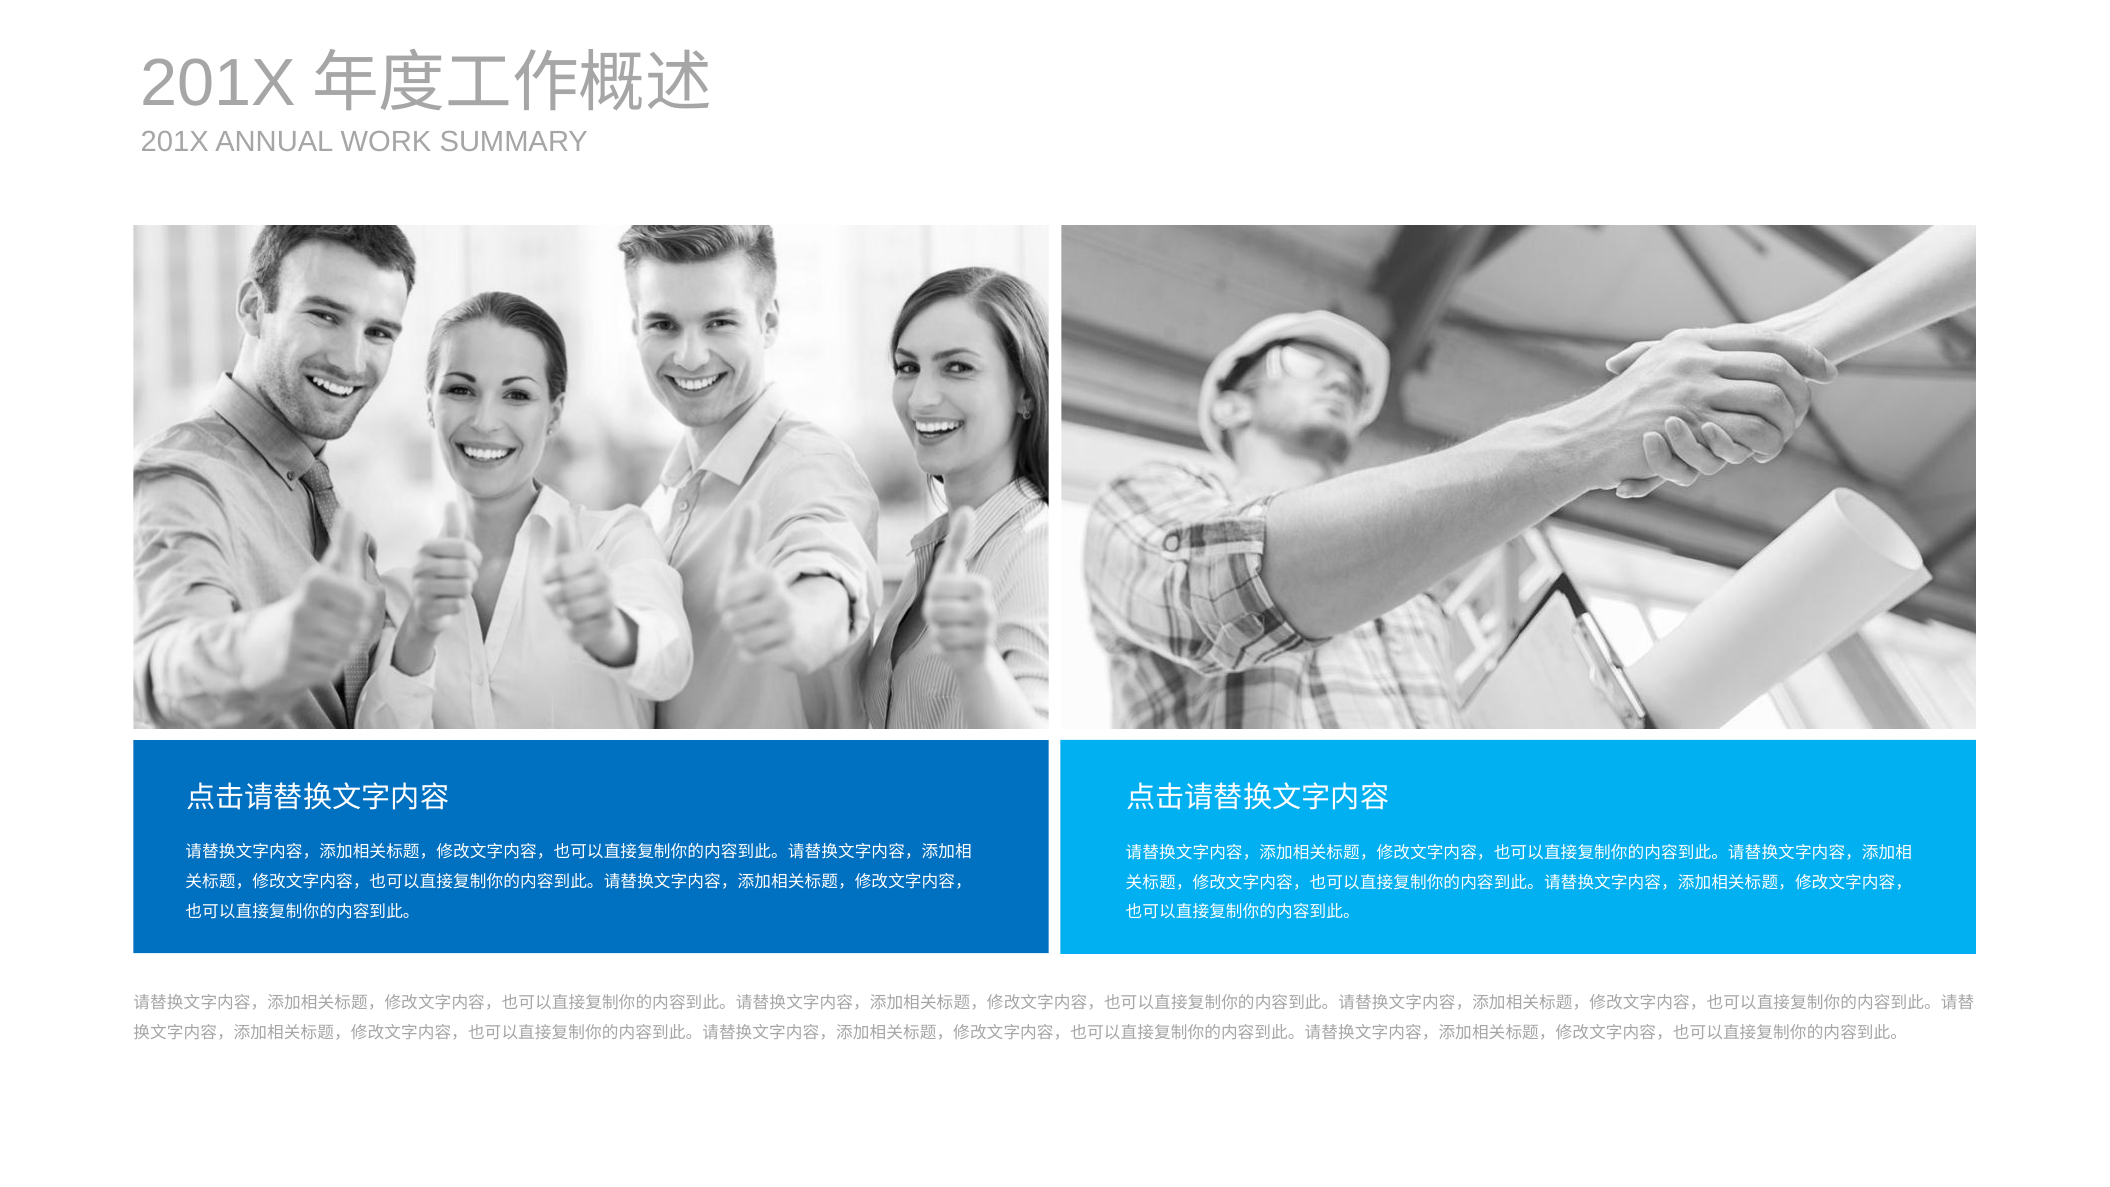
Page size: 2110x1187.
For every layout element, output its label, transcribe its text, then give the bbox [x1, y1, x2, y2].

text_box [1059, 739, 1977, 955]
text_box [132, 739, 1050, 954]
text_box 201X年度工作概述 [140, 38, 789, 119]
text_box [132, 224, 1050, 730]
text_box 请替换文字内容，添加相关标题，修改文字内容，也可以直接复制你的内容到此。请替换文字内容，添加相关标题，修改文字内容，也可以直接复制你的内容到此。请替换文字内容，添加相关标题，修改文字内容，也可以直接复制你的内容到此。 [185, 830, 989, 921]
text_box 点击请替换文字内容 [186, 777, 450, 814]
text_box 点击请替换文字内容 [1126, 778, 1390, 814]
text_box 201X ANNUAL WORK SUMMARY [140, 122, 602, 158]
text_box [1060, 224, 1977, 730]
text_box 请替换文字内容，添加相关标题，修改文字内容，也可以直接复制你的内容到此。请替换文字内容，添加相关标题，修改文字内容，也可以直接复制你的内容到此。请替换文字内容，添加相关标题，修改文字内容，也可以直接复制你的内容到此。请替换文字内容，添加相关标题，修改文字内容，也可以直接复制你的内容到此。请替换文字内容，添加相关标题，修改文字内容，也可以直接复制你的内容到此。请替换文字内容，添加相关标题，修改文字内容，也可以直接复制你的内容到此。 [133, 981, 1976, 1042]
text_box 请替换文字内容，添加相关标题，修改文字内容，也可以直接复制你的内容到此。请替换文字内容，添加相关标题，修改文字内容，也可以直接复制你的内容到此。请替换文字内容，添加相关标题，修改文字内容，也可以直接复制你的内容到此。 [1125, 831, 1929, 922]
